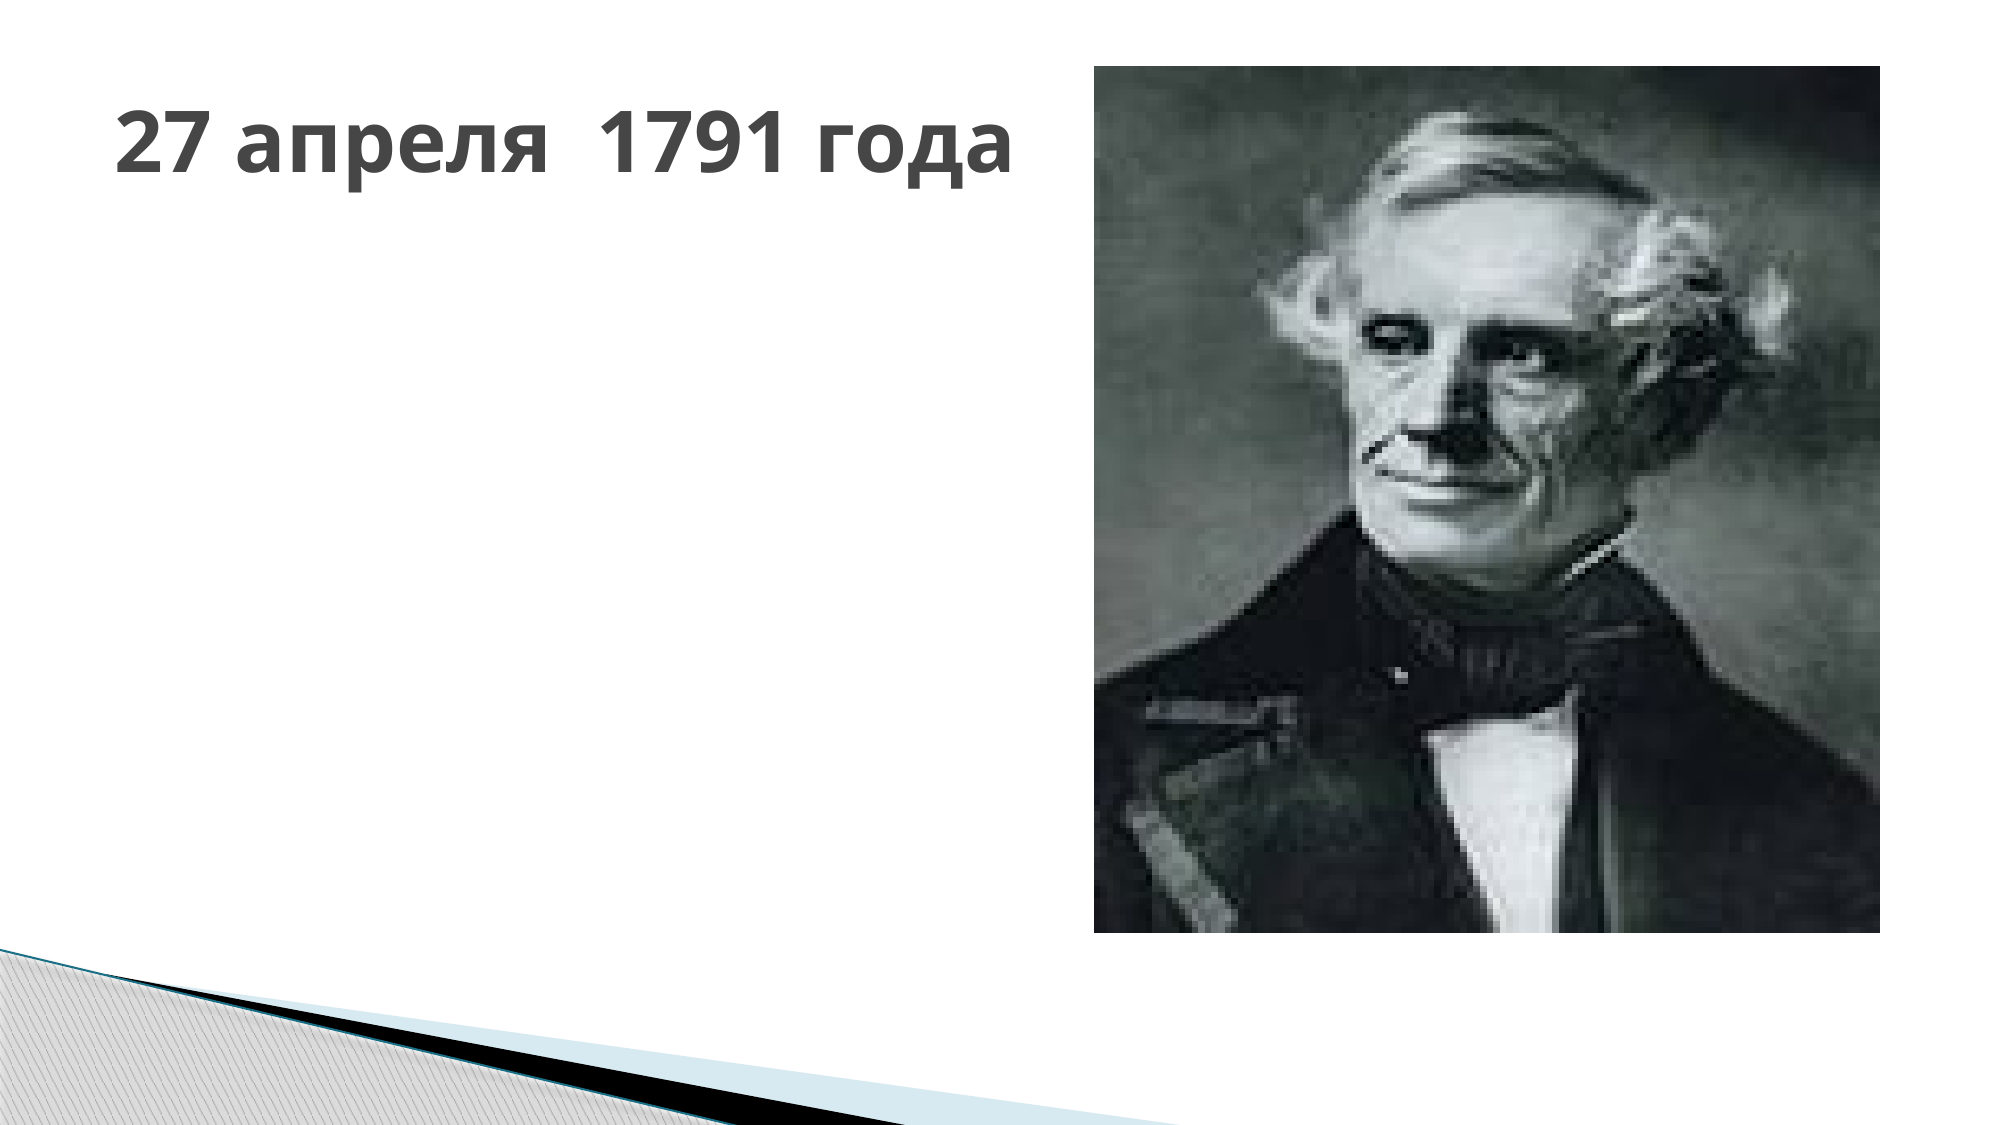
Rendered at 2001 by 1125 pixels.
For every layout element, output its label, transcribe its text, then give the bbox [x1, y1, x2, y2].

picture [1093, 66, 1880, 933]
title 27 апреля 1791 года [99, 45, 1900, 233]
